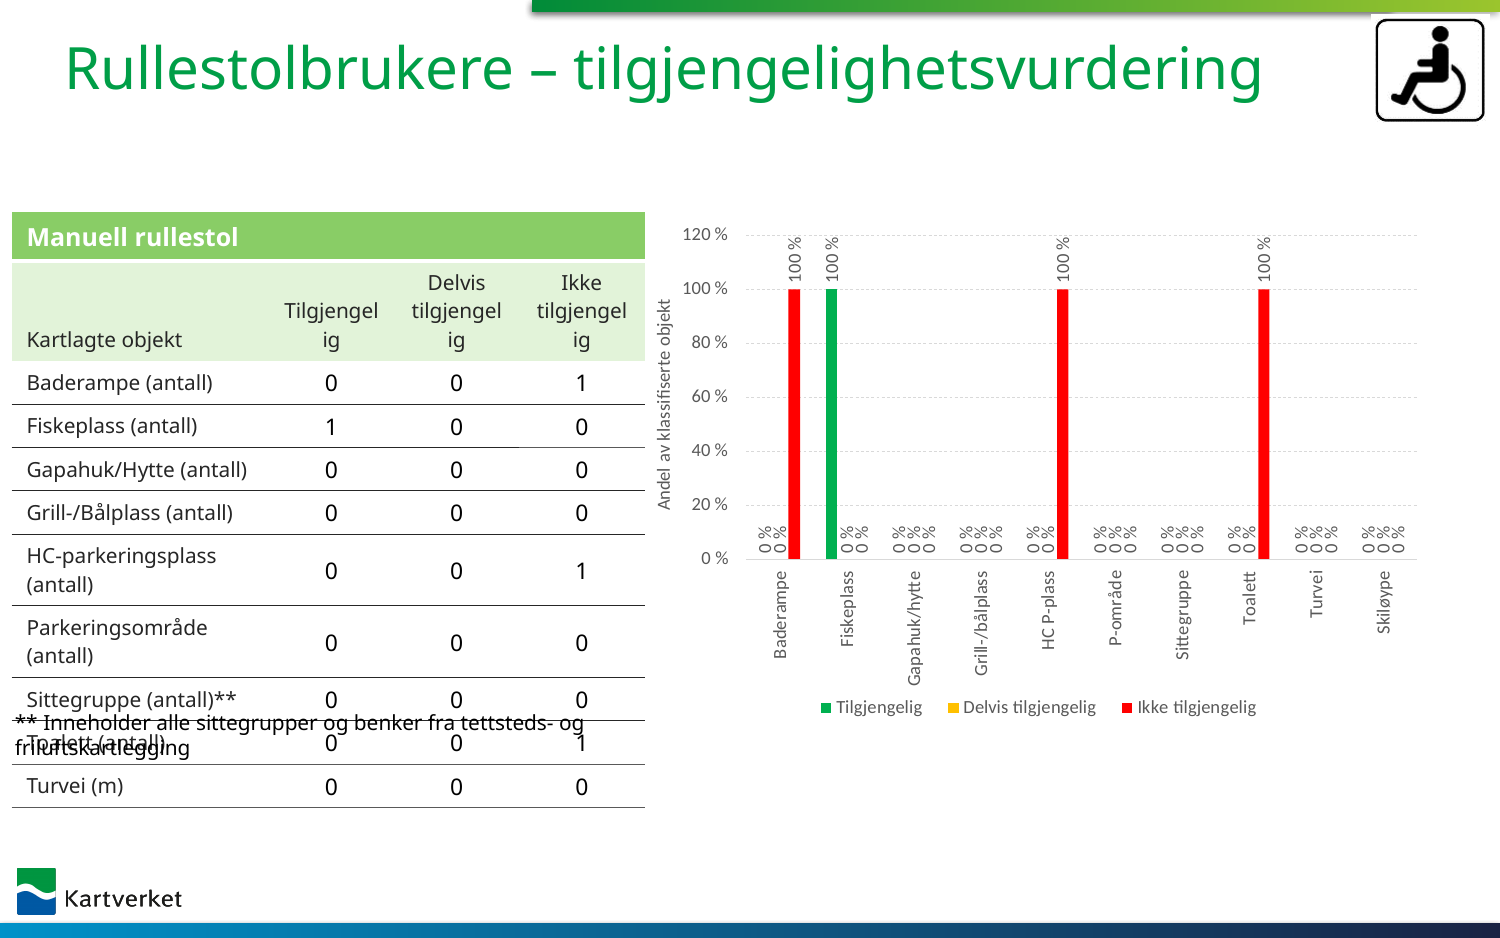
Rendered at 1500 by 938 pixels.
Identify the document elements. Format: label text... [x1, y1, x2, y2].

table_cell 0 [519, 768, 645, 807]
table_cell 0 [269, 606, 394, 677]
table_cell 0 [394, 768, 519, 807]
table_cell 0 [269, 361, 394, 404]
table_cell 0 [394, 606, 519, 677]
table_cell 0 [519, 606, 638, 677]
table_cell 0 [269, 491, 394, 534]
table_cell 0 [394, 678, 519, 702]
picture [643, 218, 1427, 728]
table_cell 0 [519, 678, 638, 702]
table_cell 1 [519, 535, 638, 605]
table_cell 0 [394, 405, 519, 447]
table_cell 0 [394, 448, 519, 490]
table_header Manuell rullestol [12, 212, 645, 259]
table_cell Tilgjengelig [269, 263, 394, 361]
table_cell Ikke tilgjengelig [519, 263, 638, 361]
text_box ** Inneholder alle sittegrupper og benker fra tettsteds- og friluftskartlegging [0, 702, 745, 768]
text_box Rullestolbrukere – tilgjengelighetsvurdering [49, 12, 1372, 109]
table_cell Fiskeplass (antall) [12, 405, 269, 447]
table_cell Kartlagte objekt [12, 263, 269, 361]
table_cell 0 [519, 491, 638, 534]
table_cell HC-parkeringsplass (antall) [12, 535, 269, 605]
picture [1371, 13, 1491, 127]
table_cell 0 [394, 535, 519, 605]
table_cell 1 [519, 361, 638, 404]
table_cell 0 [519, 405, 638, 447]
table_cell 0 [269, 678, 394, 702]
table_cell 0 [394, 361, 519, 404]
table_cell Baderampe (antall) [12, 361, 269, 404]
table_cell 1 [269, 405, 394, 447]
table_cell 0 [519, 448, 638, 490]
table_cell Gapahuk/Hytte (antall) [12, 448, 269, 490]
table_cell Sittegruppe (antall)** [12, 678, 269, 702]
table_cell 0 [269, 768, 394, 807]
table_cell Parkeringsområde (antall) [12, 606, 269, 677]
table_cell Delvis tilgjengelig [394, 263, 519, 361]
table_cell 0 [269, 448, 394, 490]
table_cell Grill-/Bålplass (antall) [12, 491, 269, 534]
table_cell Turvei (m) [12, 768, 269, 807]
table_cell 0 [269, 535, 394, 605]
table_cell 0 [394, 491, 519, 534]
